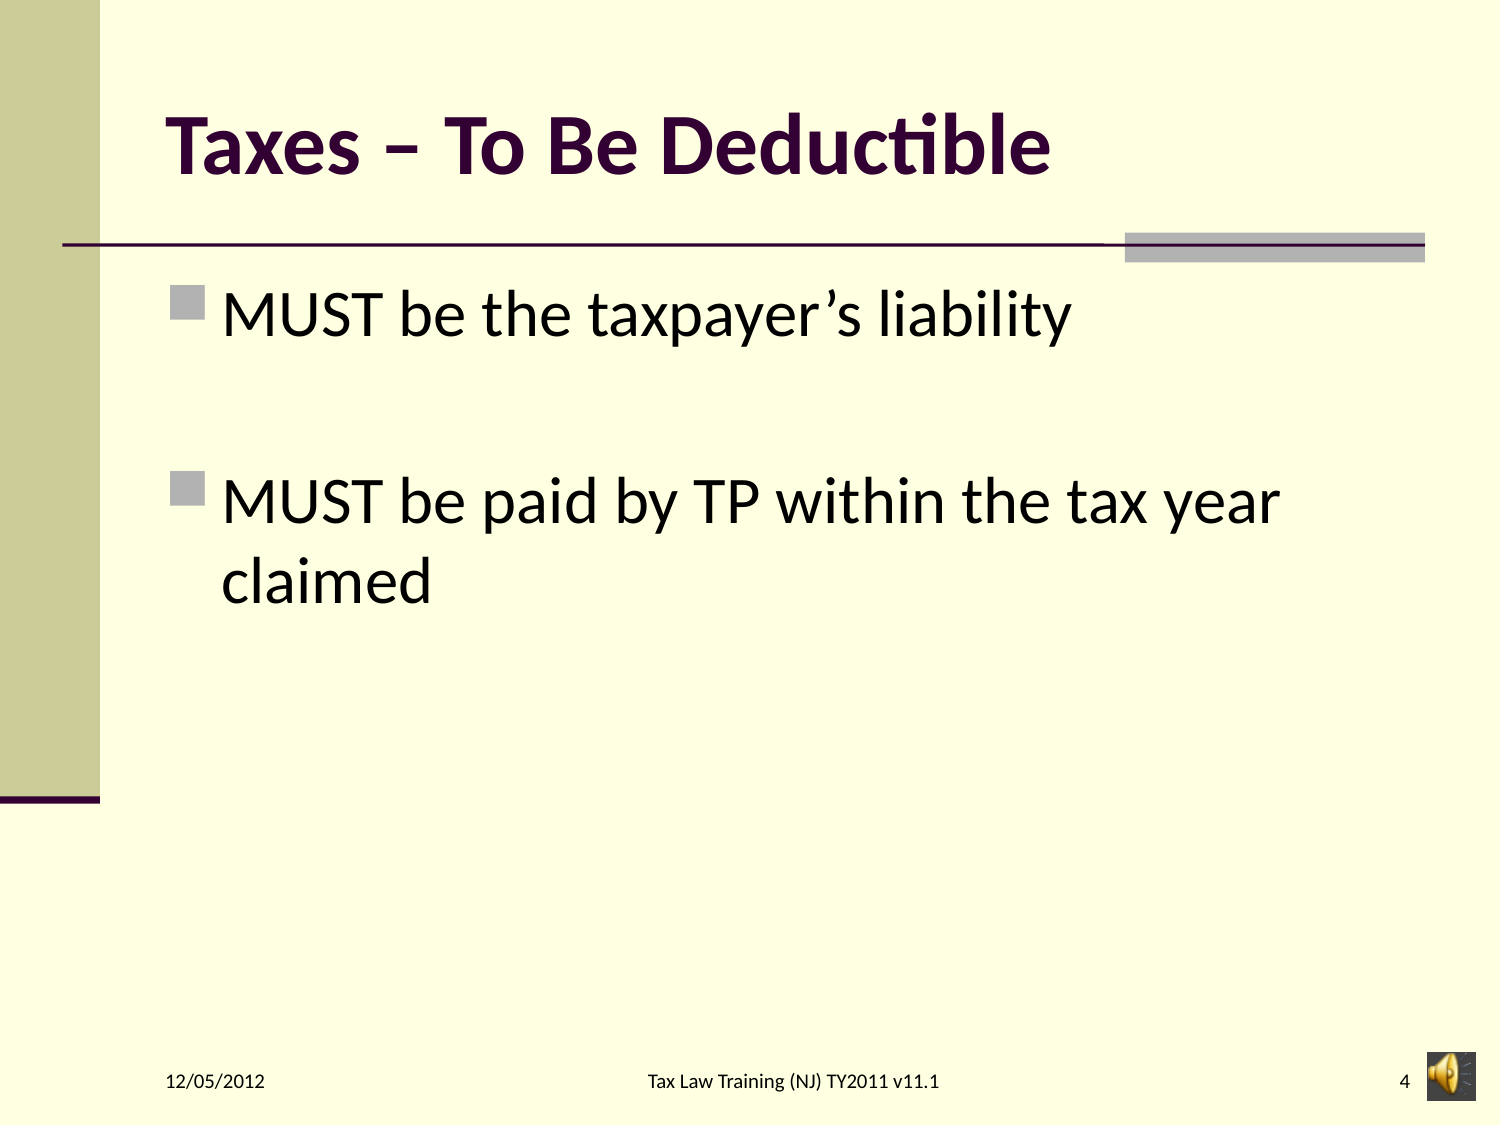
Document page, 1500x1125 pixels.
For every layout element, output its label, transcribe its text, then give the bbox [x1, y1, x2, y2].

title Taxes – To Be Deductible [150, 45, 1425, 234]
list MUST be the taxpayer’s liability MUST be paid by TP within the tax year claimed [150, 262, 1425, 1038]
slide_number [149, 1050, 476, 1101]
footer Tax Law Training (NJ) TY2011 v11.1 [549, 1049, 1038, 1101]
slide_number 4 [1112, 1049, 1426, 1101]
picture [1426, 1051, 1477, 1102]
